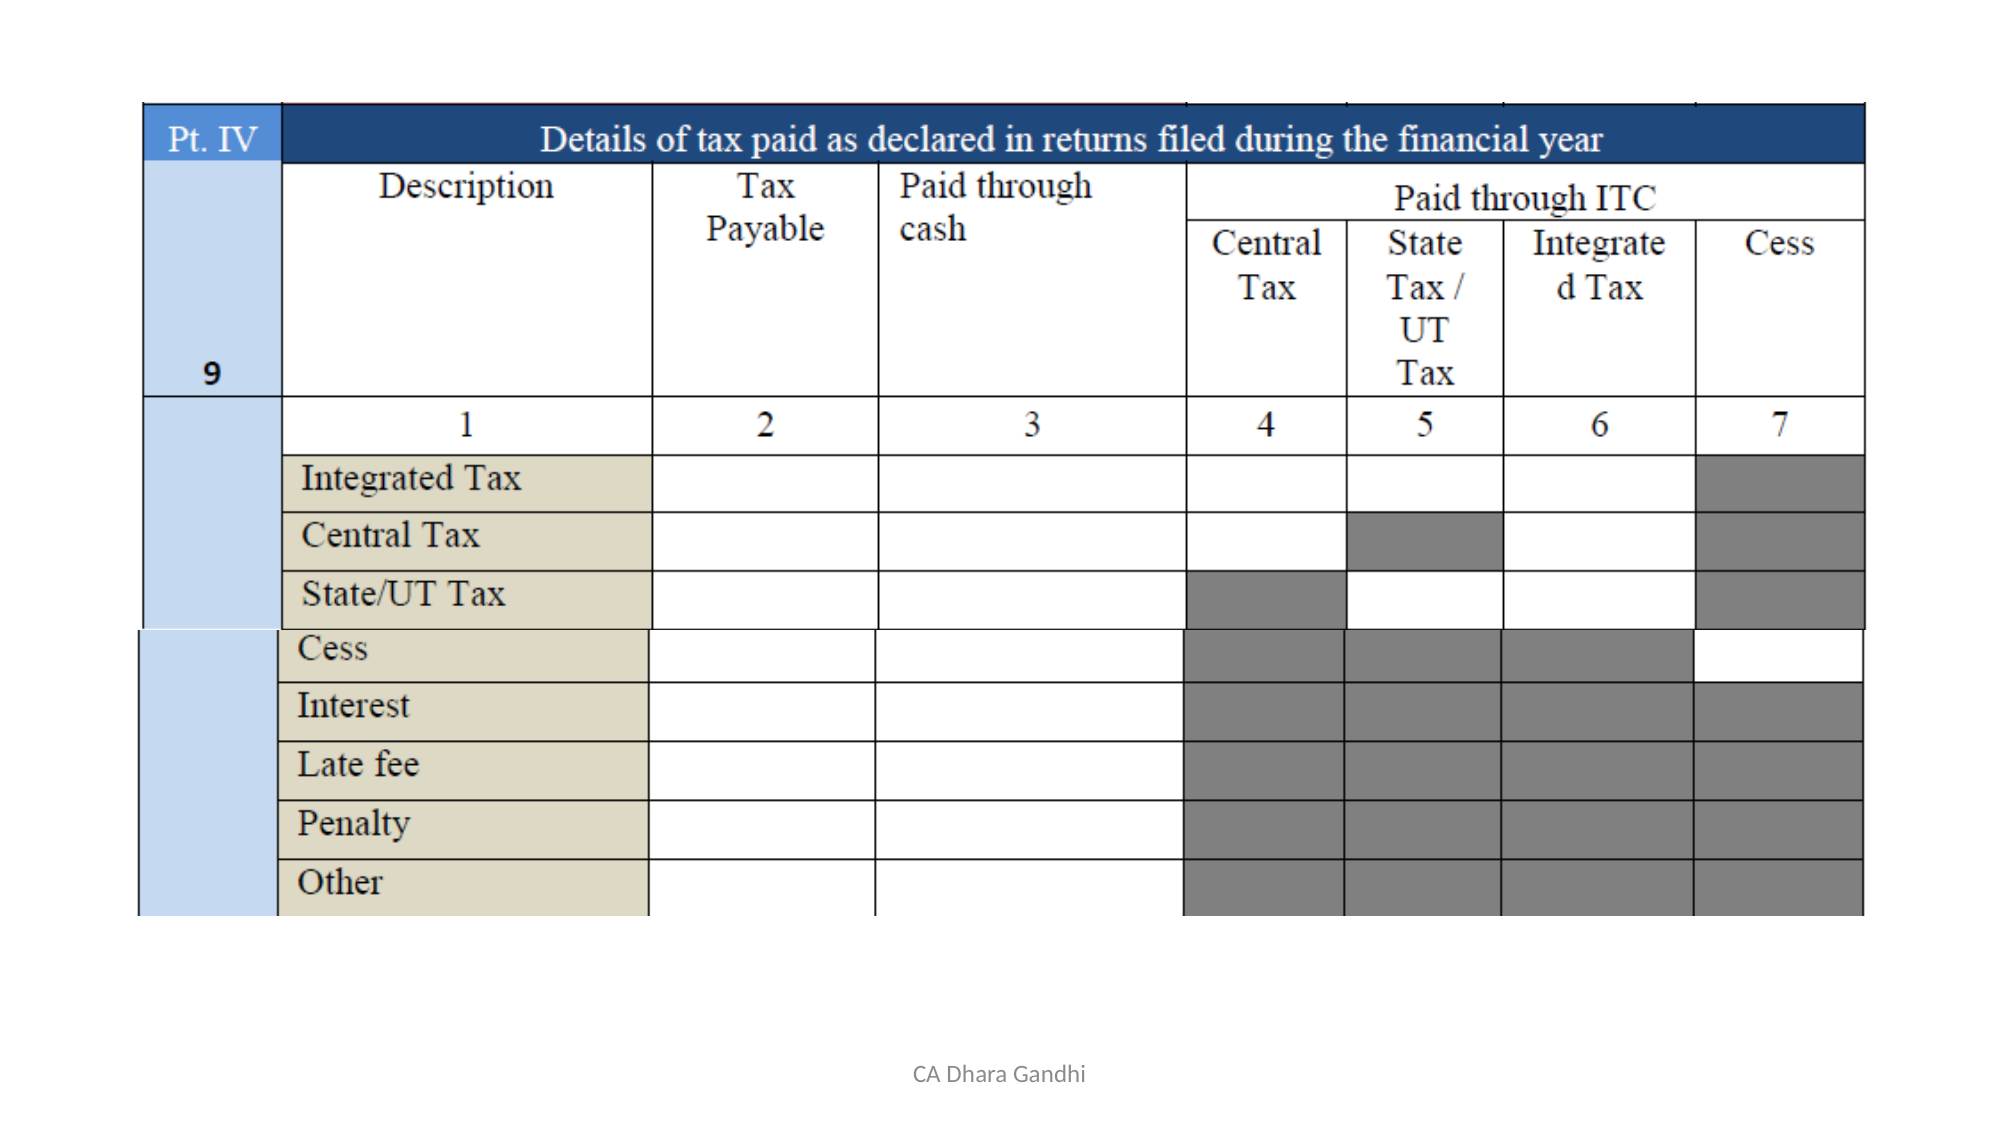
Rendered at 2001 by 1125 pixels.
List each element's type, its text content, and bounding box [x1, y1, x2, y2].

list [132, 102, 1868, 631]
footer CA Dhara Gandhi [662, 1042, 1338, 1103]
picture [133, 630, 1868, 916]
